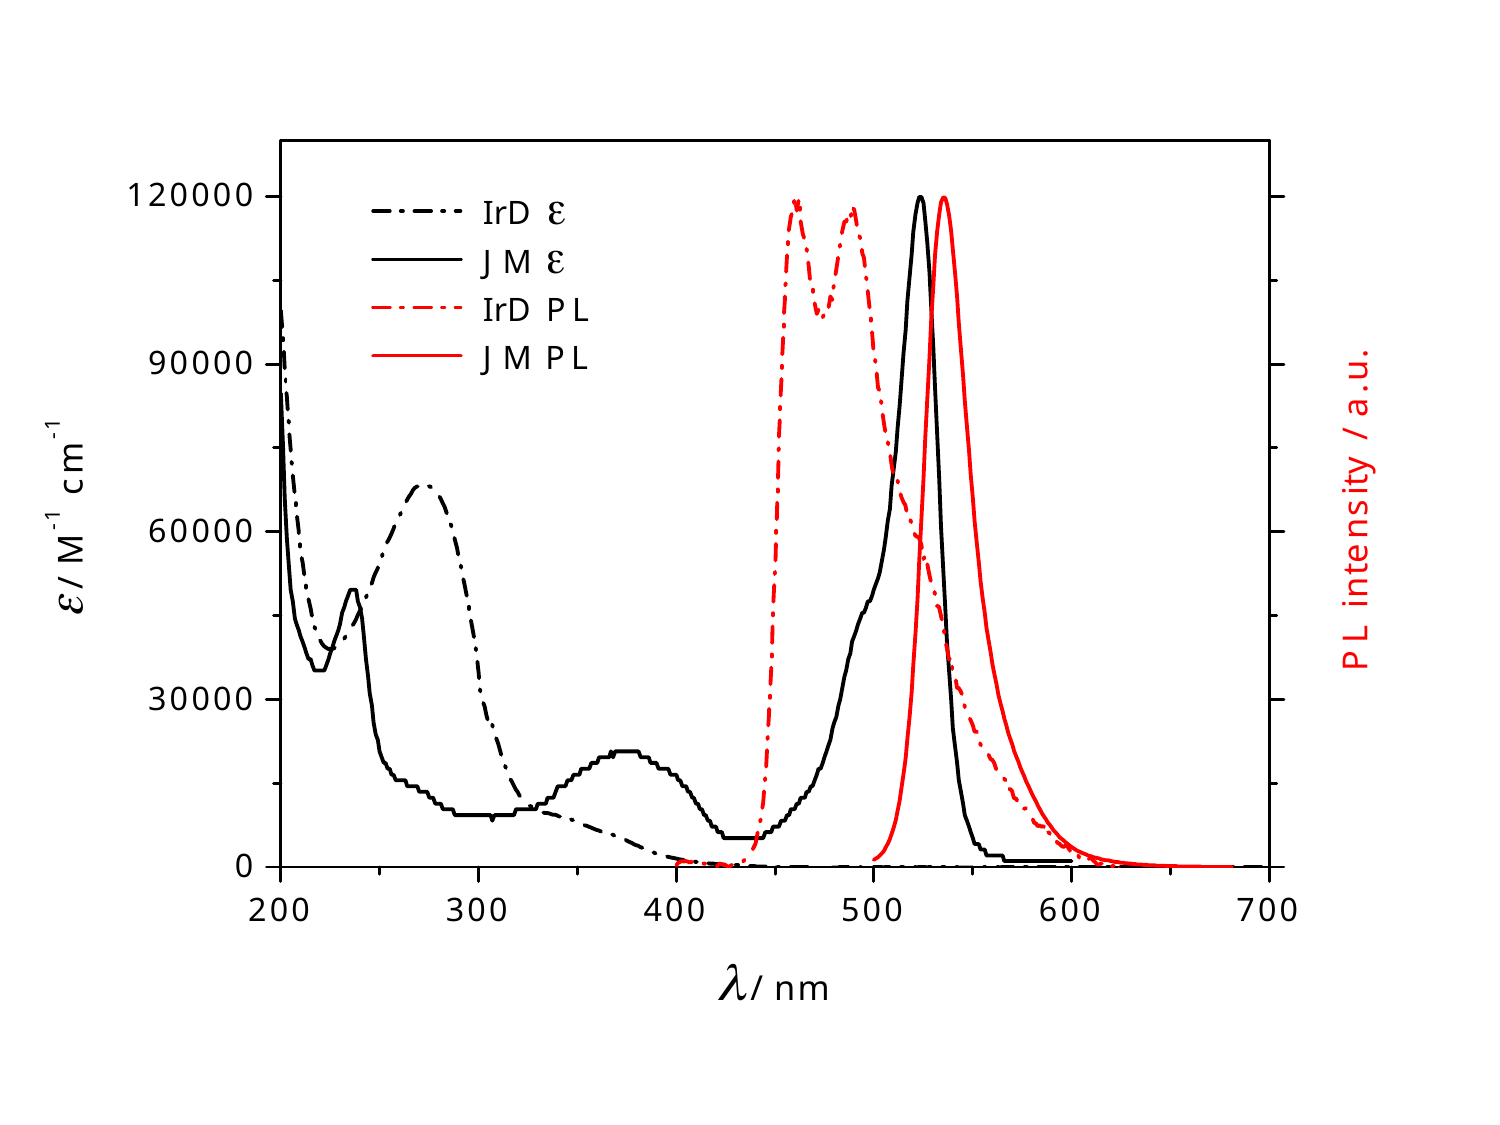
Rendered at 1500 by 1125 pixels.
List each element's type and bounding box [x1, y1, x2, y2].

text_box [21, 22, 1471, 1036]
